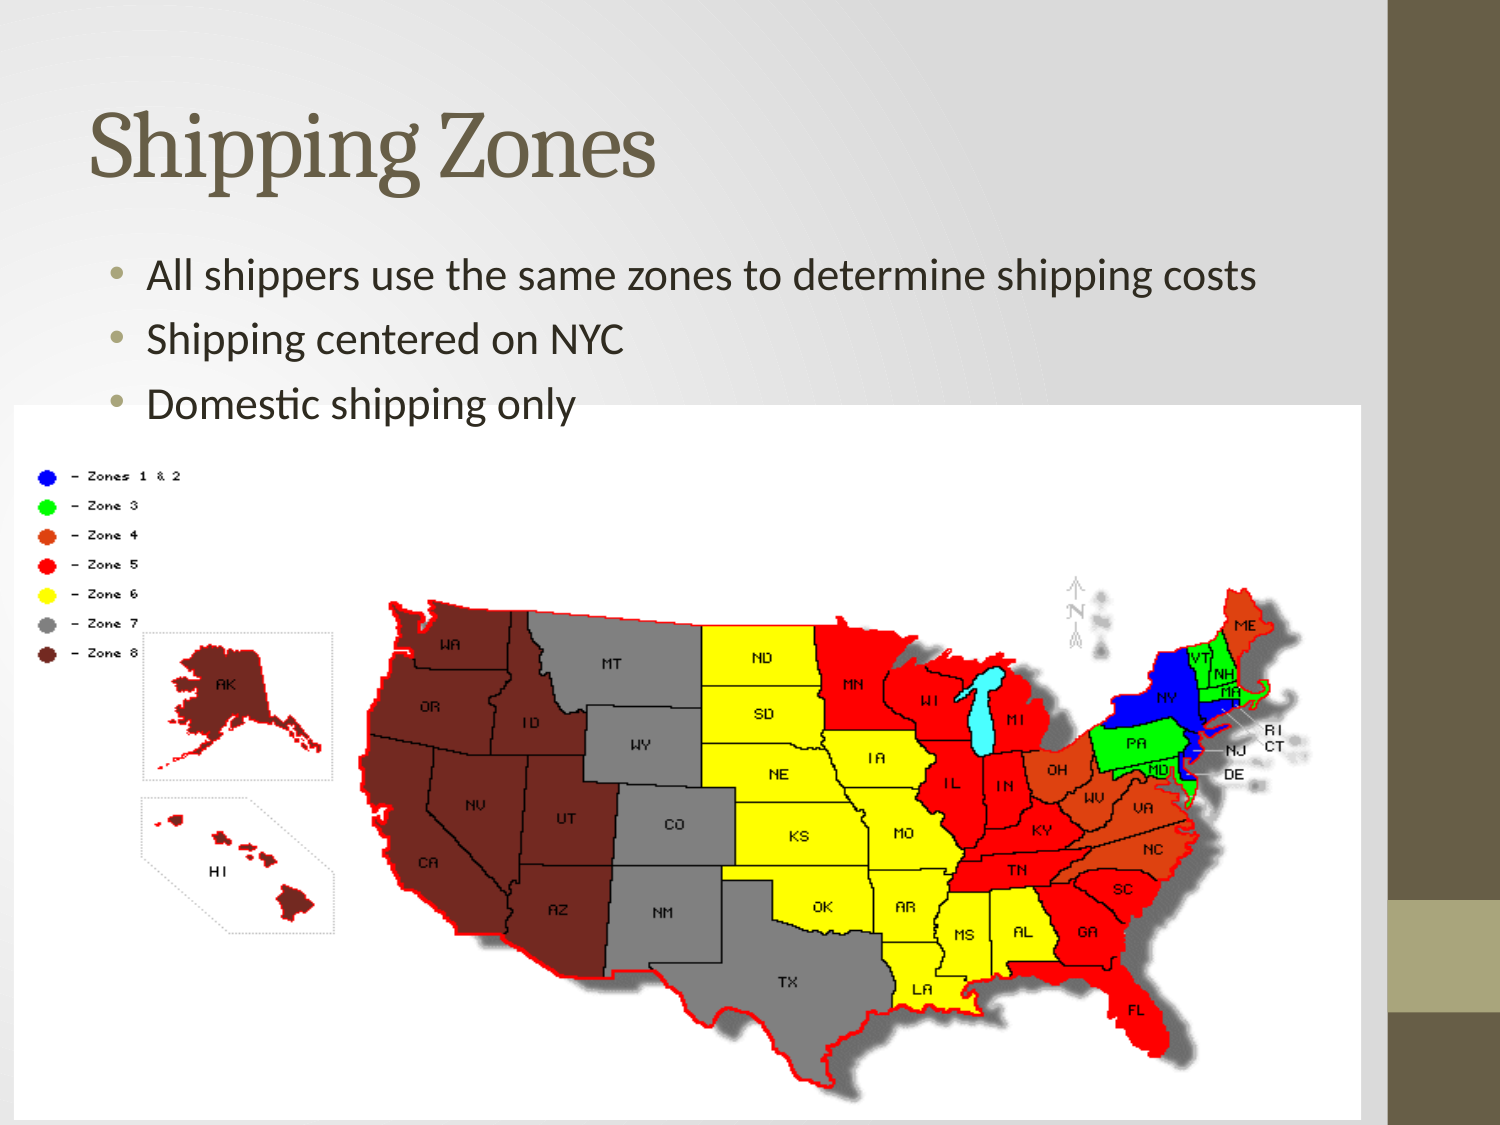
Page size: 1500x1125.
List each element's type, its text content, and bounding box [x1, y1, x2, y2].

picture [13, 404, 1362, 1121]
list All shippers use the same zones to determine shipping costs Shipping centered on NYC Domestic shipping only [75, 237, 1325, 397]
title Shipping Zones [75, 45, 1325, 233]
